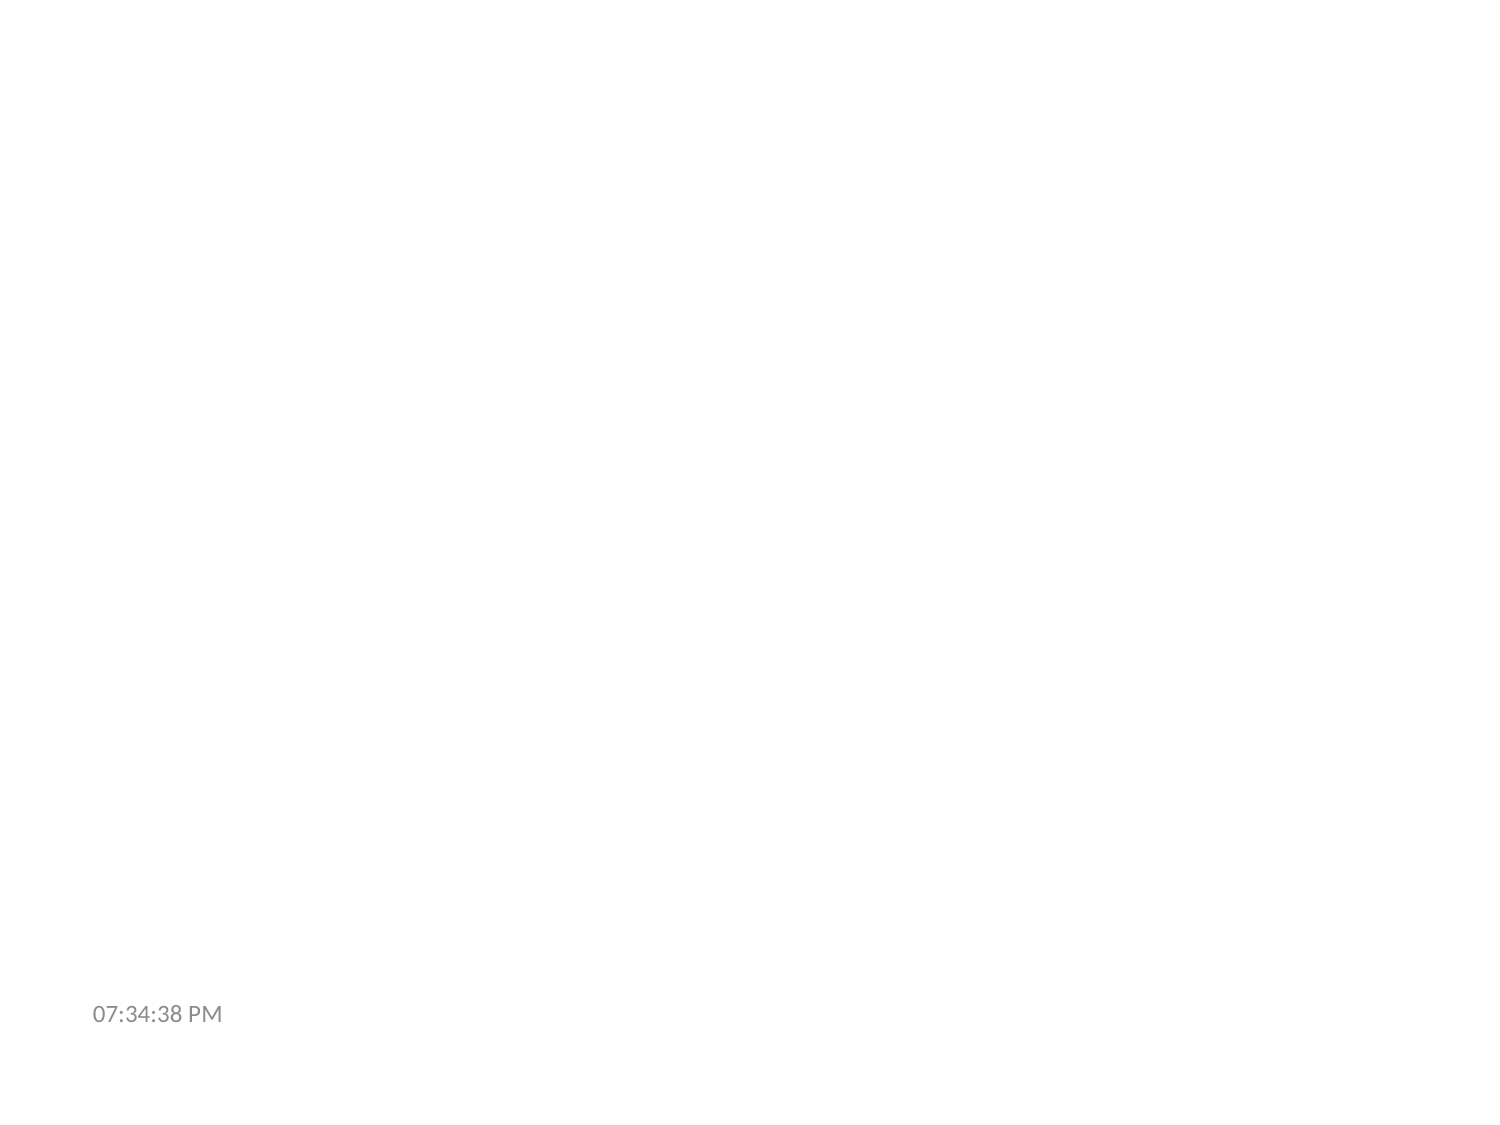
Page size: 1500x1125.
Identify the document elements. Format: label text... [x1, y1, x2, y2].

text_box 3:35:09 PM [77, 982, 428, 1043]
